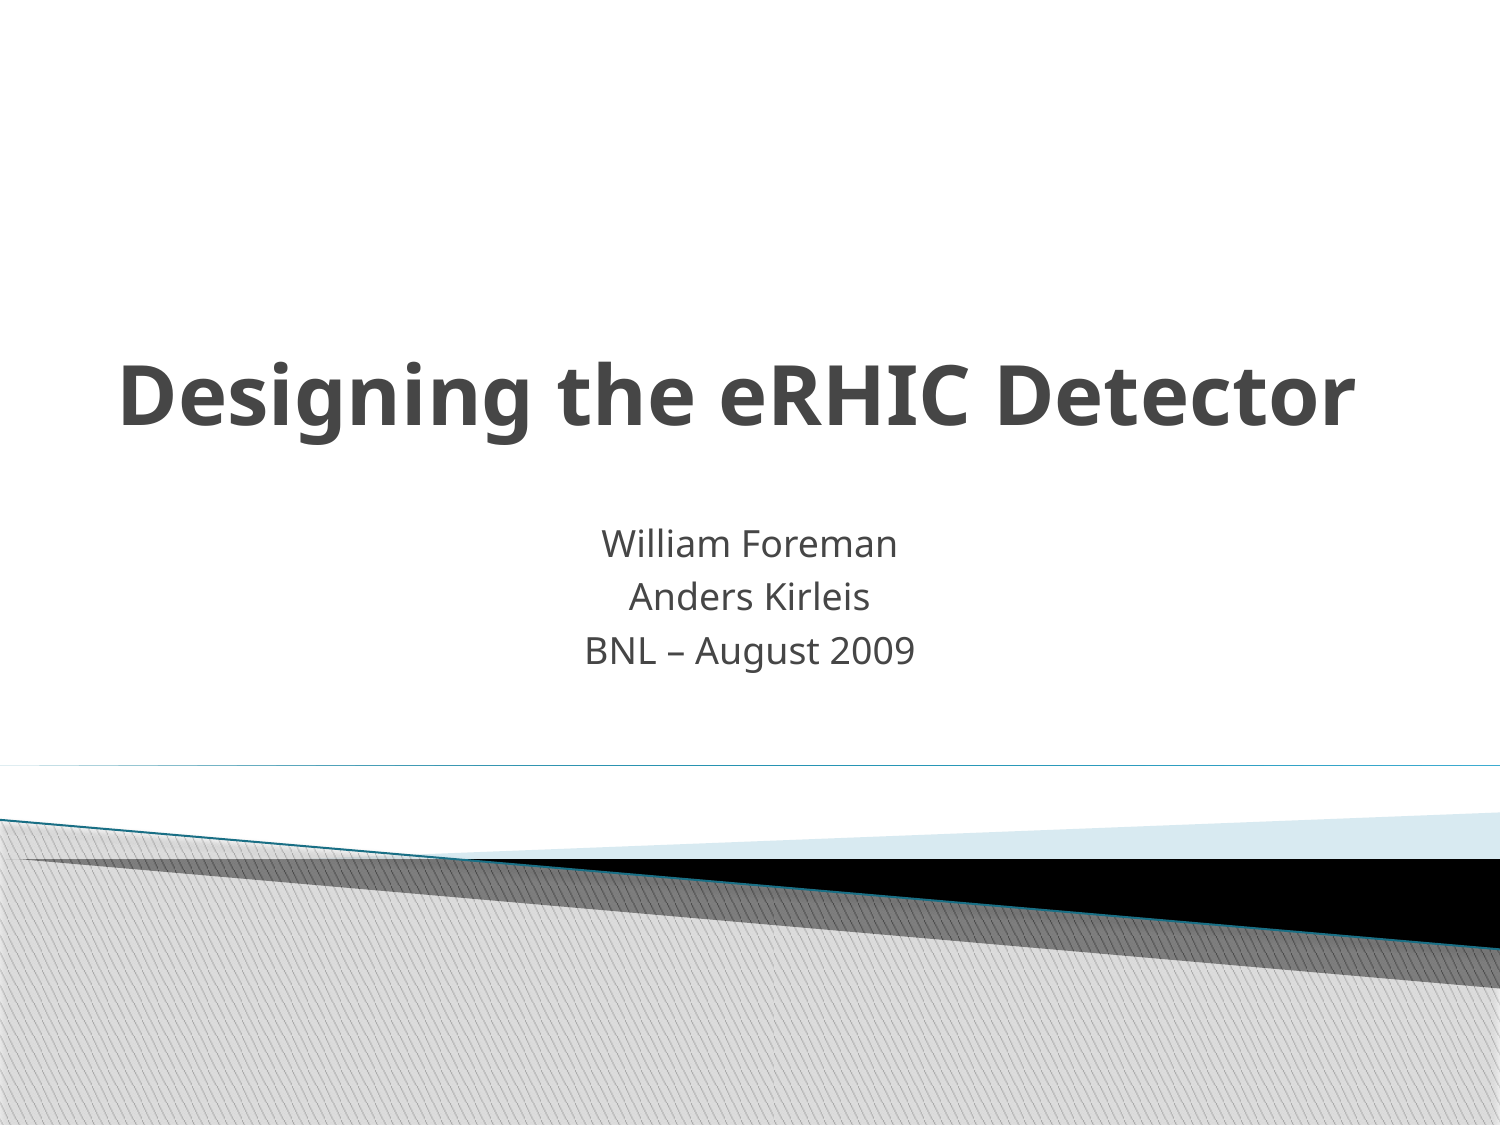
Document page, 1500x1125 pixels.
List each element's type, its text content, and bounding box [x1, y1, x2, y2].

title Designing the eRHIC Detector [99, 249, 1375, 450]
picture [5, 859, 1500, 989]
subtitle William Foreman Anders Kirleis BNL – August 2009 [224, 512, 1276, 751]
